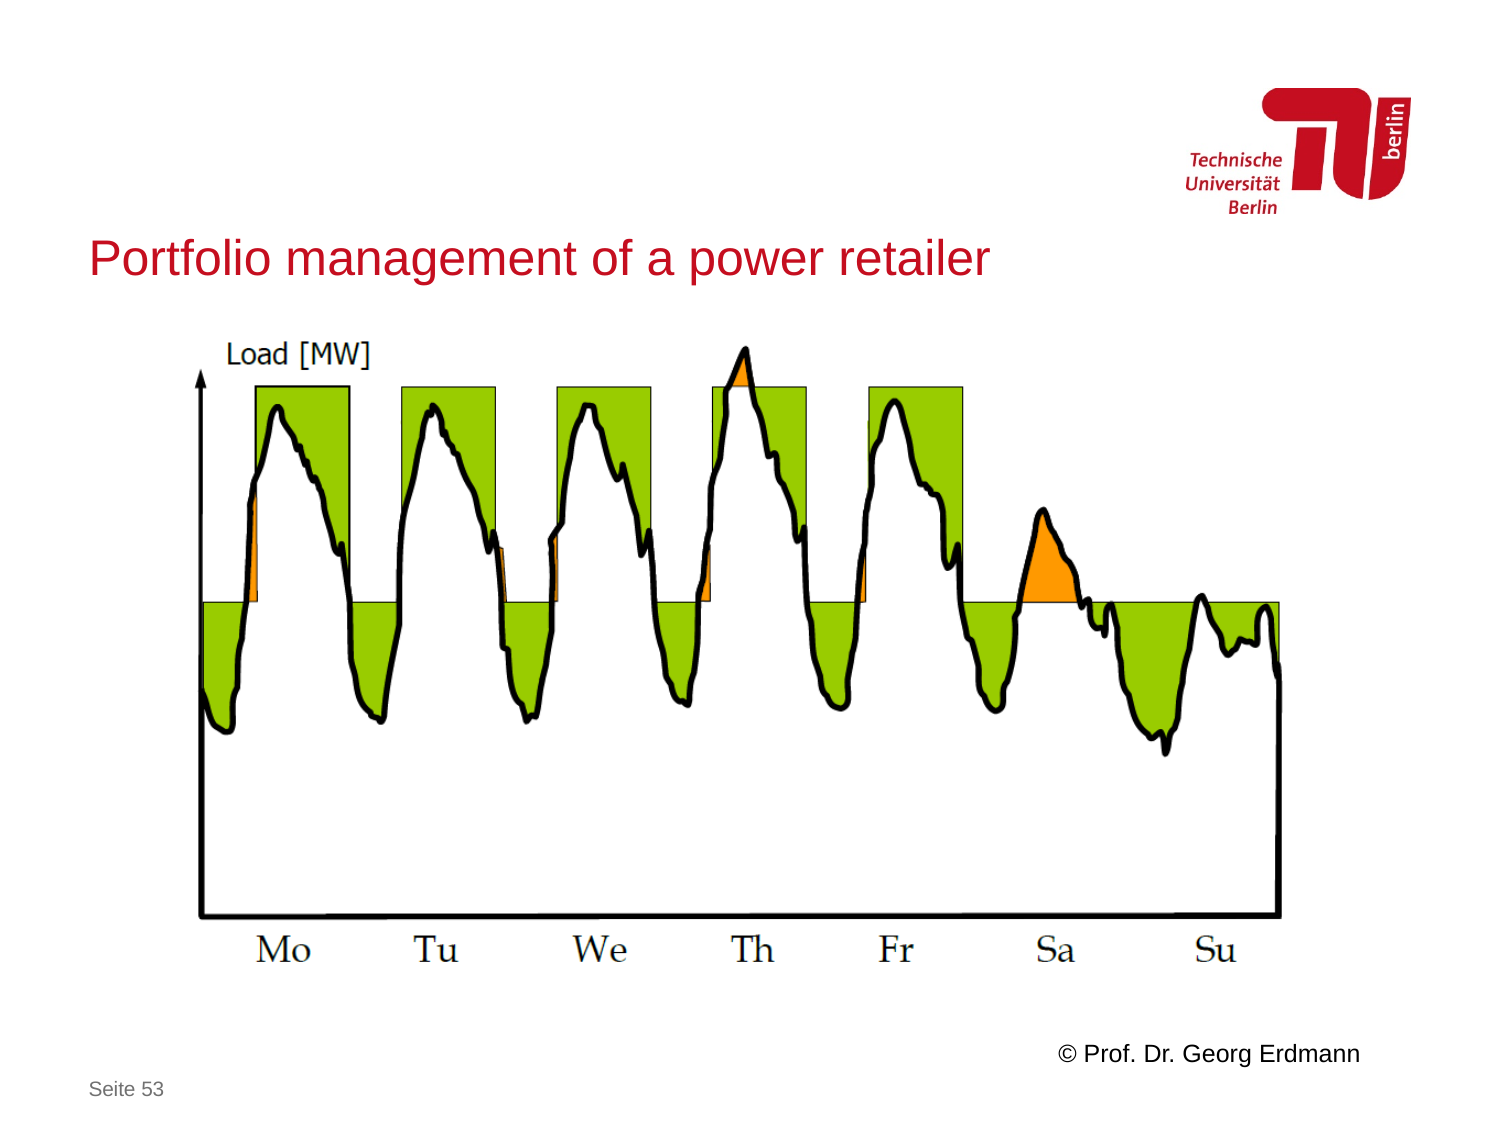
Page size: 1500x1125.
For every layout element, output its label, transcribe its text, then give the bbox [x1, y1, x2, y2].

slide_number Seite 53 [88, 1075, 1176, 1101]
picture [1186, 88, 1411, 214]
text_box © Prof. Dr. Georg Erdmann [938, 1030, 1376, 1075]
title Portfolio management of a power retailer [88, 226, 1411, 286]
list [183, 325, 1294, 973]
